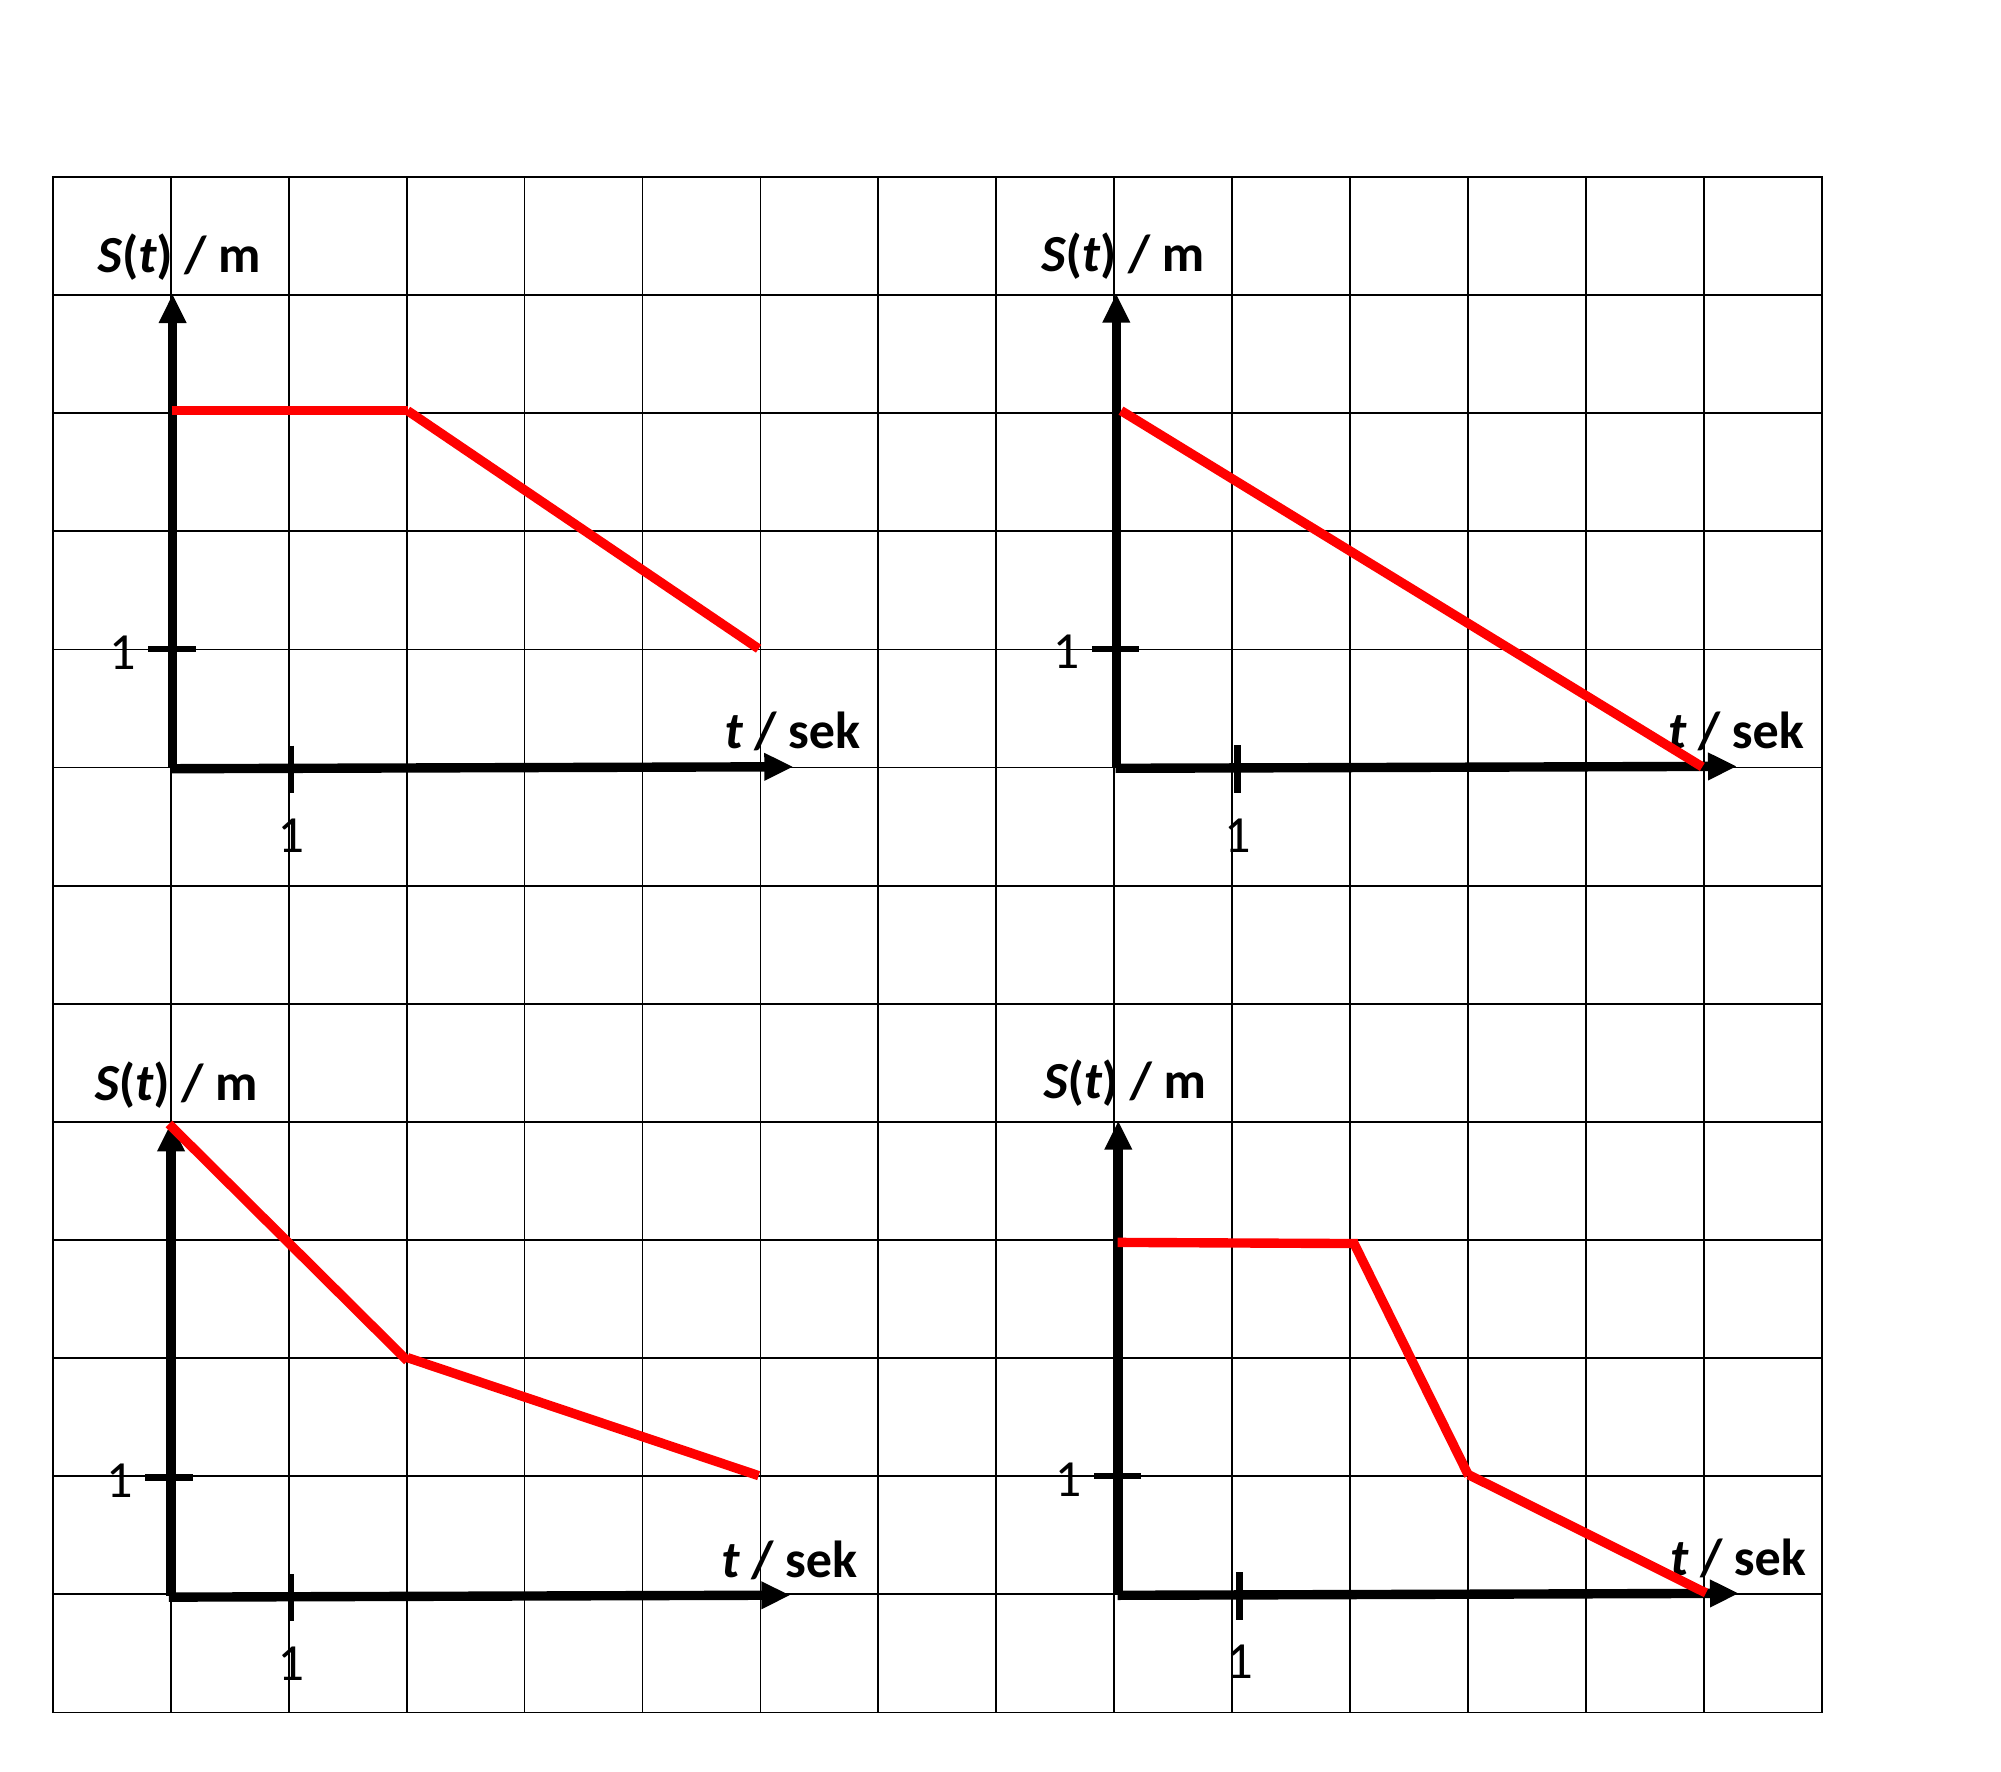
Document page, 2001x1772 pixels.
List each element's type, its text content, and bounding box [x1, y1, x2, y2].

table_cell [761, 768, 877, 885]
table_cell [1351, 887, 1467, 1003]
table_cell [54, 1359, 166, 1475]
table_cell [1123, 1248, 1231, 1357]
table_cell [290, 296, 406, 406]
table_cell [643, 1241, 760, 1357]
table_header [54, 178, 170, 294]
table_cell [1233, 296, 1349, 410]
table_header [408, 178, 524, 294]
table_cell [408, 1477, 524, 1591]
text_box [1353, 1242, 1469, 1476]
table_cell [525, 1241, 642, 1357]
table_cell [177, 650, 288, 764]
table_cell [54, 1123, 168, 1239]
table_cell [1115, 773, 1231, 885]
table_header [997, 178, 1113, 294]
table_cell [1705, 1005, 1821, 1121]
table_cell [997, 1595, 1113, 1712]
table_cell [1469, 1359, 1585, 1474]
table_cell [879, 1005, 995, 1121]
table_cell [1351, 1005, 1467, 1121]
table_cell [761, 887, 877, 1003]
table_cell [290, 1361, 406, 1475]
table_cell [643, 296, 760, 412]
table_cell [1120, 1123, 1231, 1238]
table_header [1587, 178, 1703, 294]
table_cell [997, 1477, 1113, 1593]
table_cell [54, 768, 170, 885]
table_cell [643, 650, 760, 762]
table_cell [1233, 1248, 1349, 1357]
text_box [1468, 1474, 1706, 1593]
table_cell [1705, 1595, 1821, 1712]
table_cell [1351, 1123, 1467, 1239]
table_cell [1705, 414, 1821, 530]
table_cell [879, 296, 995, 412]
table_cell [643, 772, 760, 885]
table_cell [1706, 1477, 1821, 1516]
table_cell [525, 650, 642, 762]
text_box t / sek [1706, 1516, 1821, 1594]
table_cell [54, 1005, 170, 1121]
table_header [1469, 178, 1585, 294]
table_cell [761, 1477, 877, 1593]
table_cell [1705, 887, 1821, 1003]
table_cell [1469, 1123, 1585, 1239]
table_cell [525, 296, 642, 410]
table_cell [525, 1477, 642, 1591]
table_cell [290, 1477, 406, 1592]
table_cell [176, 1361, 288, 1475]
table_header [172, 178, 288, 294]
table_cell [172, 887, 288, 1003]
table_cell [761, 532, 877, 649]
table_cell [643, 1477, 760, 1590]
table_cell [1705, 1123, 1821, 1239]
table_cell [525, 772, 642, 885]
table_cell [408, 1123, 524, 1239]
table_cell [54, 532, 168, 649]
table_cell [54, 1477, 166, 1593]
table_cell [879, 414, 995, 530]
table_header [1705, 178, 1821, 294]
table_cell [1705, 1241, 1821, 1357]
table_cell [1469, 887, 1585, 1003]
table_cell [290, 532, 406, 649]
table_cell [290, 1602, 406, 1712]
table_header [290, 178, 406, 294]
table_cell [879, 1123, 995, 1239]
table_cell [1705, 768, 1821, 885]
table_cell [643, 1123, 760, 1239]
table_cell [1233, 1359, 1349, 1475]
table_cell [54, 887, 170, 1003]
table_cell [408, 1241, 524, 1357]
table_cell [997, 1359, 1113, 1475]
table_cell [1587, 1359, 1703, 1474]
text_box S(t) / m [1026, 212, 1220, 290]
table_cell [643, 887, 760, 1003]
table_cell [879, 1477, 995, 1593]
table_cell [1123, 1359, 1231, 1475]
table_cell [1705, 650, 1821, 767]
table_cell [879, 768, 995, 885]
table_header [1233, 178, 1349, 294]
table_cell [1469, 1005, 1585, 1121]
table_cell [408, 773, 524, 885]
table_cell [408, 887, 524, 1003]
table_cell [1351, 1477, 1467, 1589]
table_cell [761, 1595, 877, 1712]
table_cell [997, 414, 1112, 530]
table_header [1115, 178, 1231, 294]
table_cell [1587, 772, 1703, 885]
table_header [1351, 178, 1467, 294]
table_cell [176, 1477, 288, 1592]
table_cell [643, 1600, 760, 1712]
table_cell [1469, 1241, 1585, 1357]
table_cell [290, 650, 406, 763]
table_cell [879, 887, 995, 1003]
text_box 1 [262, 792, 319, 871]
table_cell [761, 296, 877, 412]
table_header [525, 178, 642, 294]
table_cell [290, 1005, 406, 1121]
text_box t / sek [709, 689, 876, 767]
text_box 1 [1209, 792, 1266, 870]
table_cell [408, 1601, 524, 1712]
table_cell [1123, 1477, 1231, 1590]
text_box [168, 1123, 408, 1361]
table_cell [408, 650, 524, 763]
table_cell [1233, 1477, 1349, 1590]
table_cell [408, 1005, 524, 1121]
table_cell [1118, 296, 1231, 410]
text_box S(t) / m [80, 1041, 273, 1119]
text_box t / sek [706, 1517, 873, 1596]
text_box t / sek [1703, 689, 1819, 767]
table_cell [1115, 1595, 1231, 1712]
table_cell [997, 296, 1113, 412]
table_cell [997, 768, 1113, 885]
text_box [407, 1357, 759, 1476]
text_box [407, 410, 759, 649]
text_box S(t) / m [82, 212, 276, 291]
table_cell [879, 1241, 995, 1357]
table_cell [997, 1241, 1113, 1357]
table_cell [290, 415, 406, 530]
table_cell [997, 1005, 1113, 1121]
table_cell [172, 1005, 288, 1121]
table_cell [997, 1123, 1113, 1239]
table_cell [174, 296, 288, 406]
table_cell [1587, 887, 1703, 1003]
table_cell [525, 1601, 642, 1712]
table_cell [1469, 772, 1585, 885]
table_cell [1351, 1599, 1467, 1712]
table_cell [1233, 773, 1349, 885]
table_cell [761, 1241, 877, 1357]
table_cell [997, 532, 1112, 649]
text_box 1 [262, 1621, 319, 1699]
table_cell [408, 296, 524, 410]
table_header [643, 178, 760, 294]
table_cell [761, 414, 877, 530]
table_cell [1115, 887, 1231, 1003]
text_box 1 [1040, 1436, 1097, 1514]
table_cell [643, 1005, 760, 1121]
table_cell [761, 1359, 877, 1475]
table_cell [54, 296, 170, 412]
table_cell [1351, 772, 1467, 885]
table_cell [761, 1123, 877, 1239]
table_cell [1233, 887, 1349, 1003]
table_cell [1705, 1359, 1821, 1475]
table_cell [525, 887, 642, 1003]
text_box 1 [94, 609, 151, 688]
table_cell [761, 650, 877, 767]
table_cell [525, 1005, 642, 1121]
table_cell [1115, 1005, 1231, 1121]
text_box 1 [1211, 1619, 1268, 1697]
table_cell [172, 1602, 288, 1712]
table_cell [525, 1123, 642, 1239]
table_cell [879, 1595, 995, 1712]
table_cell [54, 414, 168, 530]
table_cell [1587, 1123, 1703, 1239]
table_cell [177, 415, 288, 530]
table_cell [1705, 532, 1821, 649]
table_cell [290, 887, 406, 1003]
table_cell [997, 650, 1112, 767]
table_cell [879, 1359, 995, 1475]
text_box 1 [1038, 609, 1095, 687]
table_cell [1233, 1600, 1349, 1712]
table_cell [997, 887, 1113, 1003]
table_cell [1233, 1123, 1349, 1238]
table_cell [54, 650, 168, 767]
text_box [1120, 410, 1703, 767]
table_cell [177, 532, 288, 649]
table_cell [54, 1241, 166, 1357]
table_cell [172, 774, 288, 885]
table_cell [1587, 1005, 1703, 1121]
table_cell [290, 773, 406, 885]
table_cell [1587, 1241, 1703, 1357]
table_cell [54, 1595, 170, 1712]
text_box S(t) / m [1028, 1039, 1222, 1117]
table_cell [1469, 296, 1585, 410]
table_cell [761, 1005, 877, 1121]
table_cell [1705, 296, 1821, 412]
text_box 1 [91, 1438, 148, 1516]
table_header [879, 178, 995, 294]
table_cell [1233, 1005, 1349, 1121]
table_cell [1351, 296, 1467, 410]
table_cell [879, 650, 995, 767]
table_cell [1587, 1599, 1703, 1712]
table_cell [879, 532, 995, 649]
table_header [761, 178, 877, 294]
table_cell [1587, 296, 1703, 410]
table_cell [1469, 1599, 1585, 1712]
